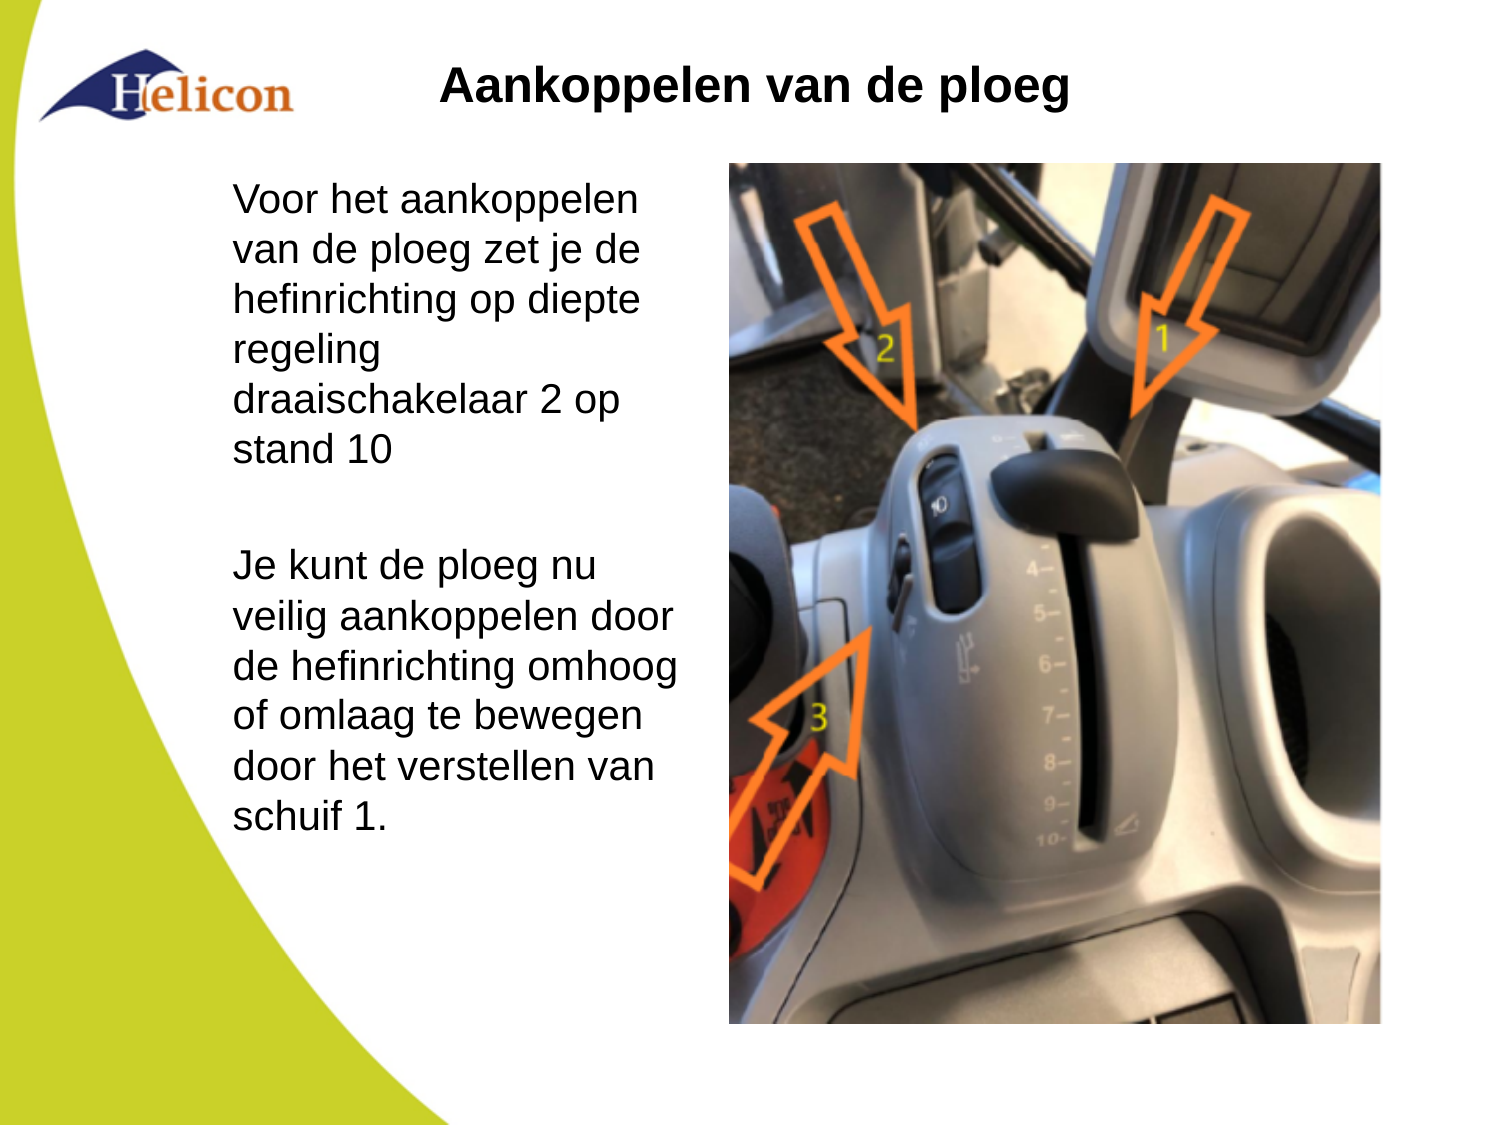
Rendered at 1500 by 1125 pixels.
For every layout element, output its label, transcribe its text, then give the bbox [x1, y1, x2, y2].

picture [0, 0, 1500, 1125]
title Aankoppelen van de ploeg [75, 44, 1436, 120]
list Voor het aankoppelen van de ploeg zet je de hefinrichting op diepte regeling draaischakelaar 2 op stand 10 Je kunt de ploeg nu veilig aankoppelen door de hefinrichting omhoog of omlaag te bewegen door het verstellen van schuif 1. [217, 163, 703, 1005]
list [728, 163, 1389, 1024]
